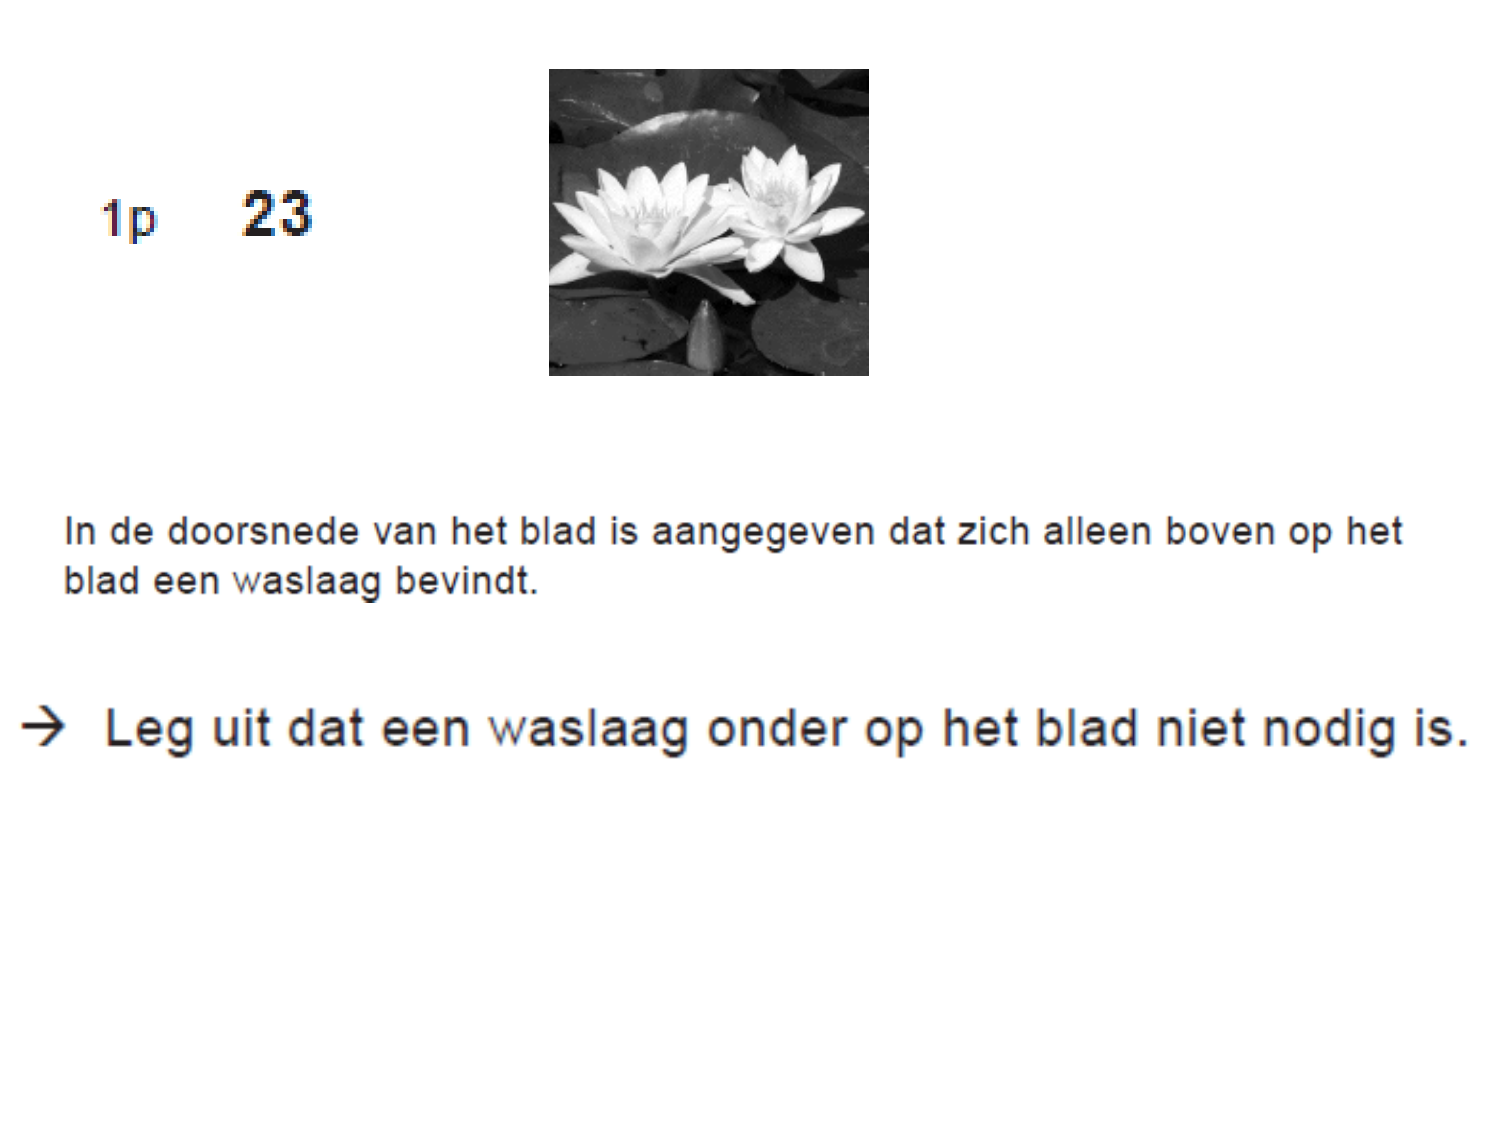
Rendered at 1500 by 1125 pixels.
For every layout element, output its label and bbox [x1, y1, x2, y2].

picture [548, 69, 869, 376]
picture [0, 692, 1481, 797]
picture [55, 491, 1426, 603]
picture [88, 145, 342, 300]
